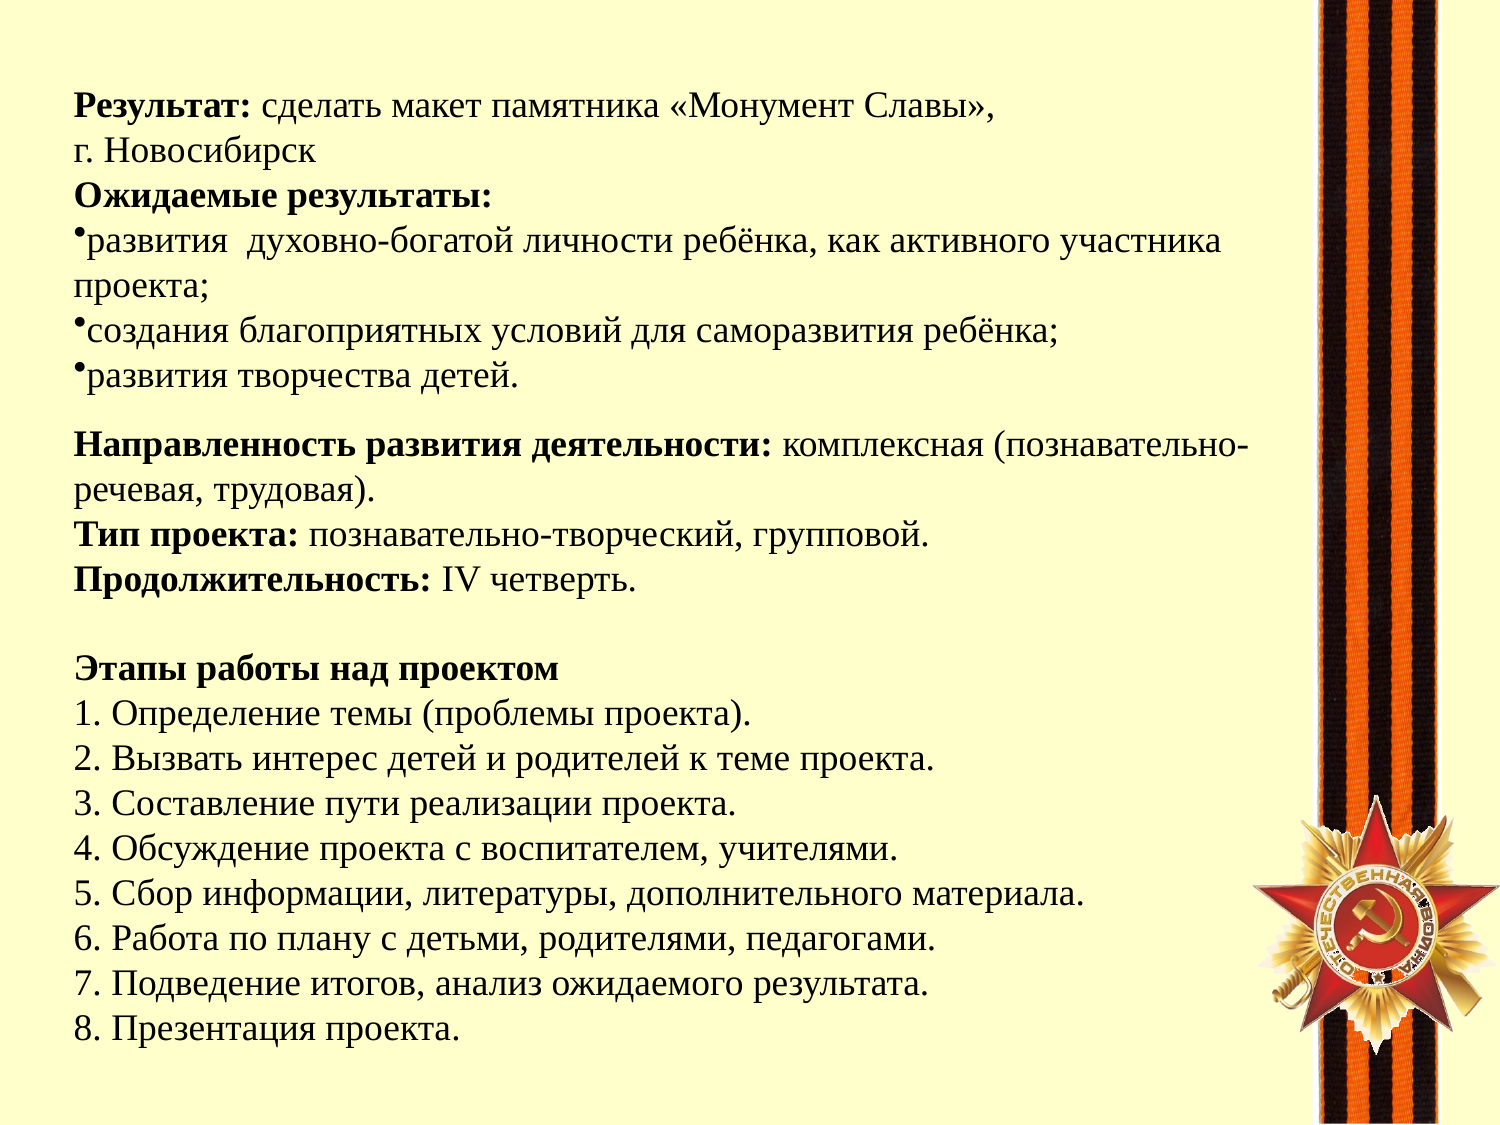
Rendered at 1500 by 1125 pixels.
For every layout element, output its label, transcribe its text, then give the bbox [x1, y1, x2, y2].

text_box Этапы работы над проектом Определение темы (проблемы проекта). Вызвать интерес детей и родителей к теме проекта. Составление пути реализации проекта. Обсуждение проекта с воспитателем, учителями. Сбор информации, литературы, дополнительного материала. Работа по плану с детьми, родителями, педагогами. Подведение итогов, анализ ожидаемого результата. Презентация проекта. [58, 635, 1289, 1101]
text_box Направленность развития деятельности: комплексная (познавательно-речевая, трудовая). Тип проекта: познавательно-творческий, групповой. Продолжительность: IV четверть. [58, 411, 1266, 606]
text_box Результат: сделать макет памятника «Монумент Славы», г. Новосибирск Ожидаемые результаты: развития духовно-богатой личности ребёнка, как активного участника проекта; создания благоприятных условий для саморазвития ребёнка; развития творчества детей. [58, 71, 1243, 402]
picture [1289, 1, 1500, 1124]
